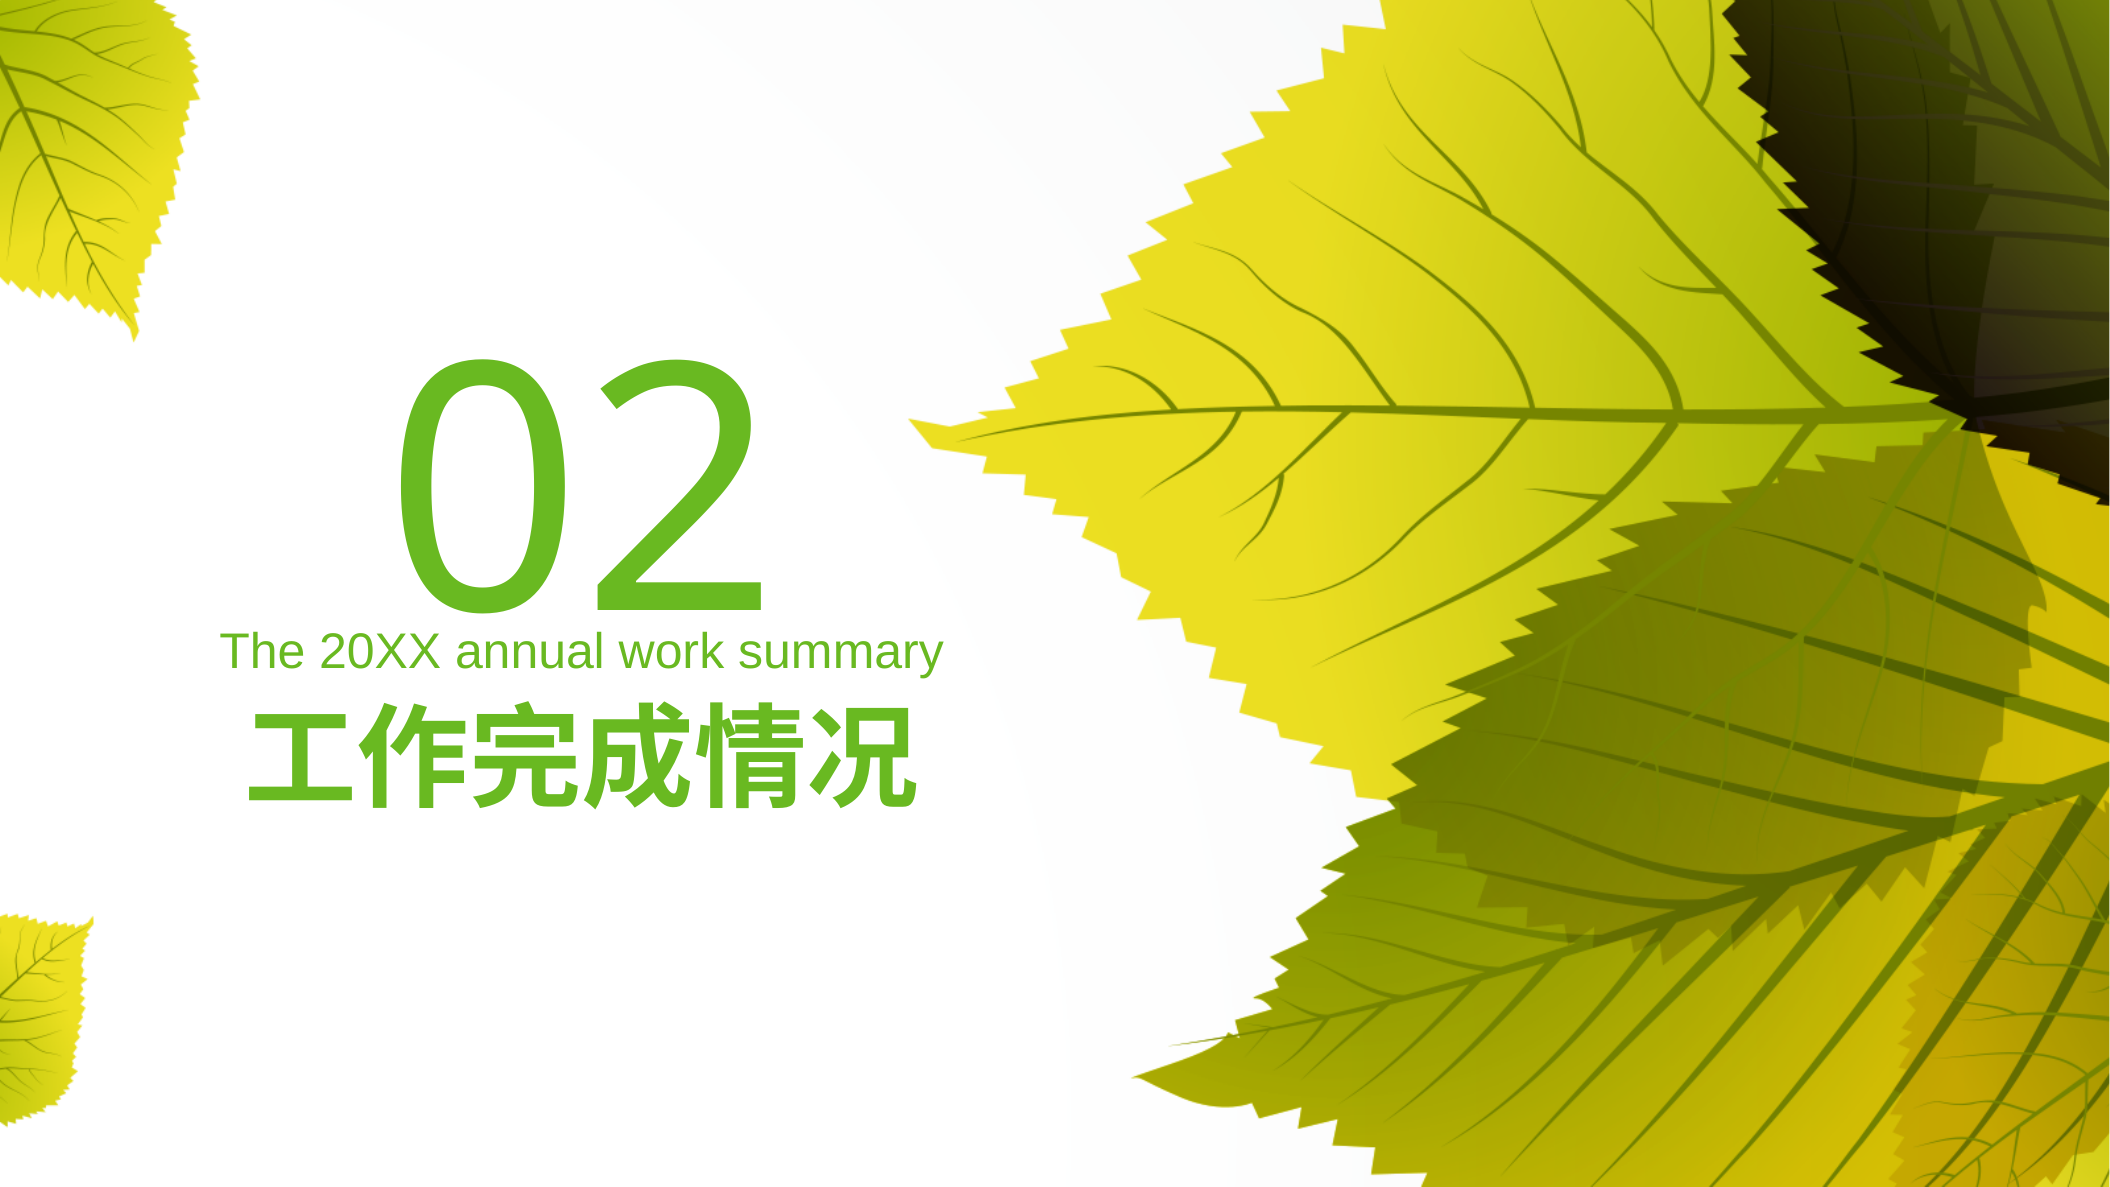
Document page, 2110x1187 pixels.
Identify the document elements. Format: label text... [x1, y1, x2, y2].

text_box 工作完成情况 [142, 686, 1021, 829]
text_box 02 [345, 257, 818, 687]
text_box [0, 0, 2110, 1187]
text_box The 20XX annual work summary [818, 610, 1023, 686]
text_box The 20XX annual work summary [140, 610, 345, 686]
